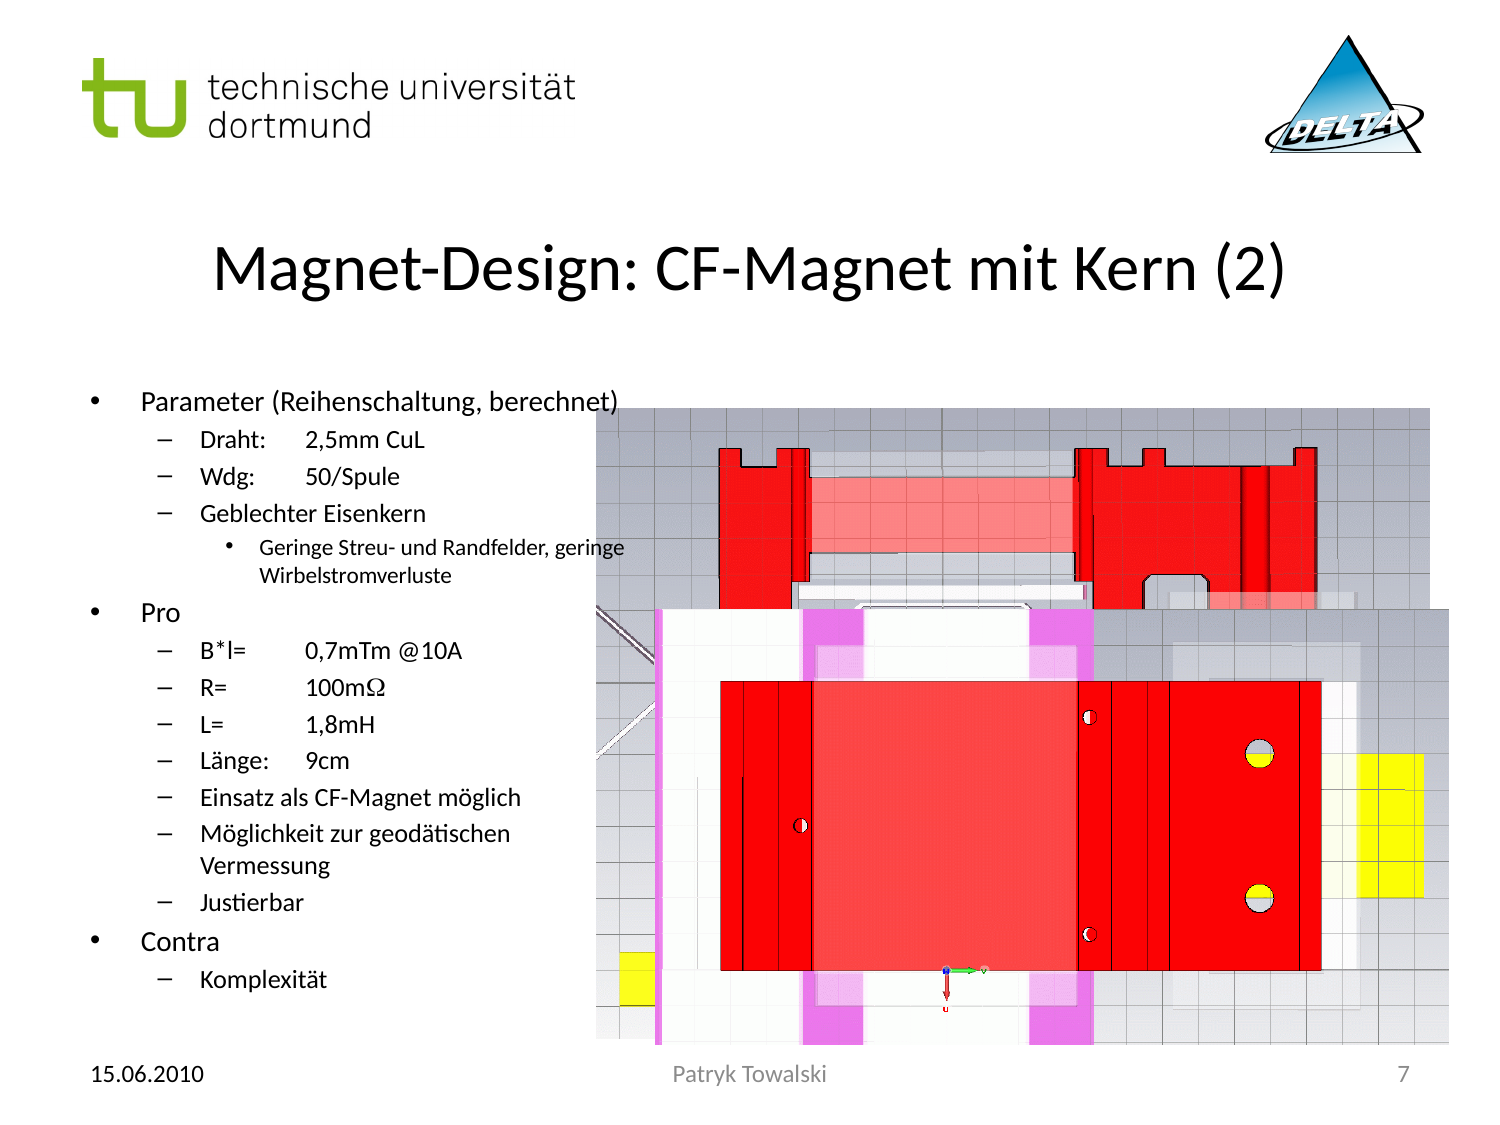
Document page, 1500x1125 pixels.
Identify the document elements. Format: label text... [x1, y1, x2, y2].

footer Patryk Towalski [512, 1042, 988, 1103]
picture [82, 58, 575, 138]
slide_number 7 [1074, 1053, 1425, 1103]
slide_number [75, 1042, 425, 1103]
list Parameter (Reihenschaltung, berechnet) Draht: 2,5mm CuL Wdg: 50/Spule Geblechter Eisenkern Geringe Streu- und Randfelder, geringe Wirbelstromverluste Pro B*l= 0,7mTm @10A R= 100m L= 1,8mH Länge: 9cm Einsatz als CF-Magnet möglich Möglichkeit zur geodätischen Vermessung Justierbar Contra Komplexität [75, 375, 656, 1005]
picture [596, 408, 1449, 1045]
picture [1265, 35, 1424, 153]
title Magnet-Design: CF-Magnet mit Kern (2) [75, 175, 1425, 352]
